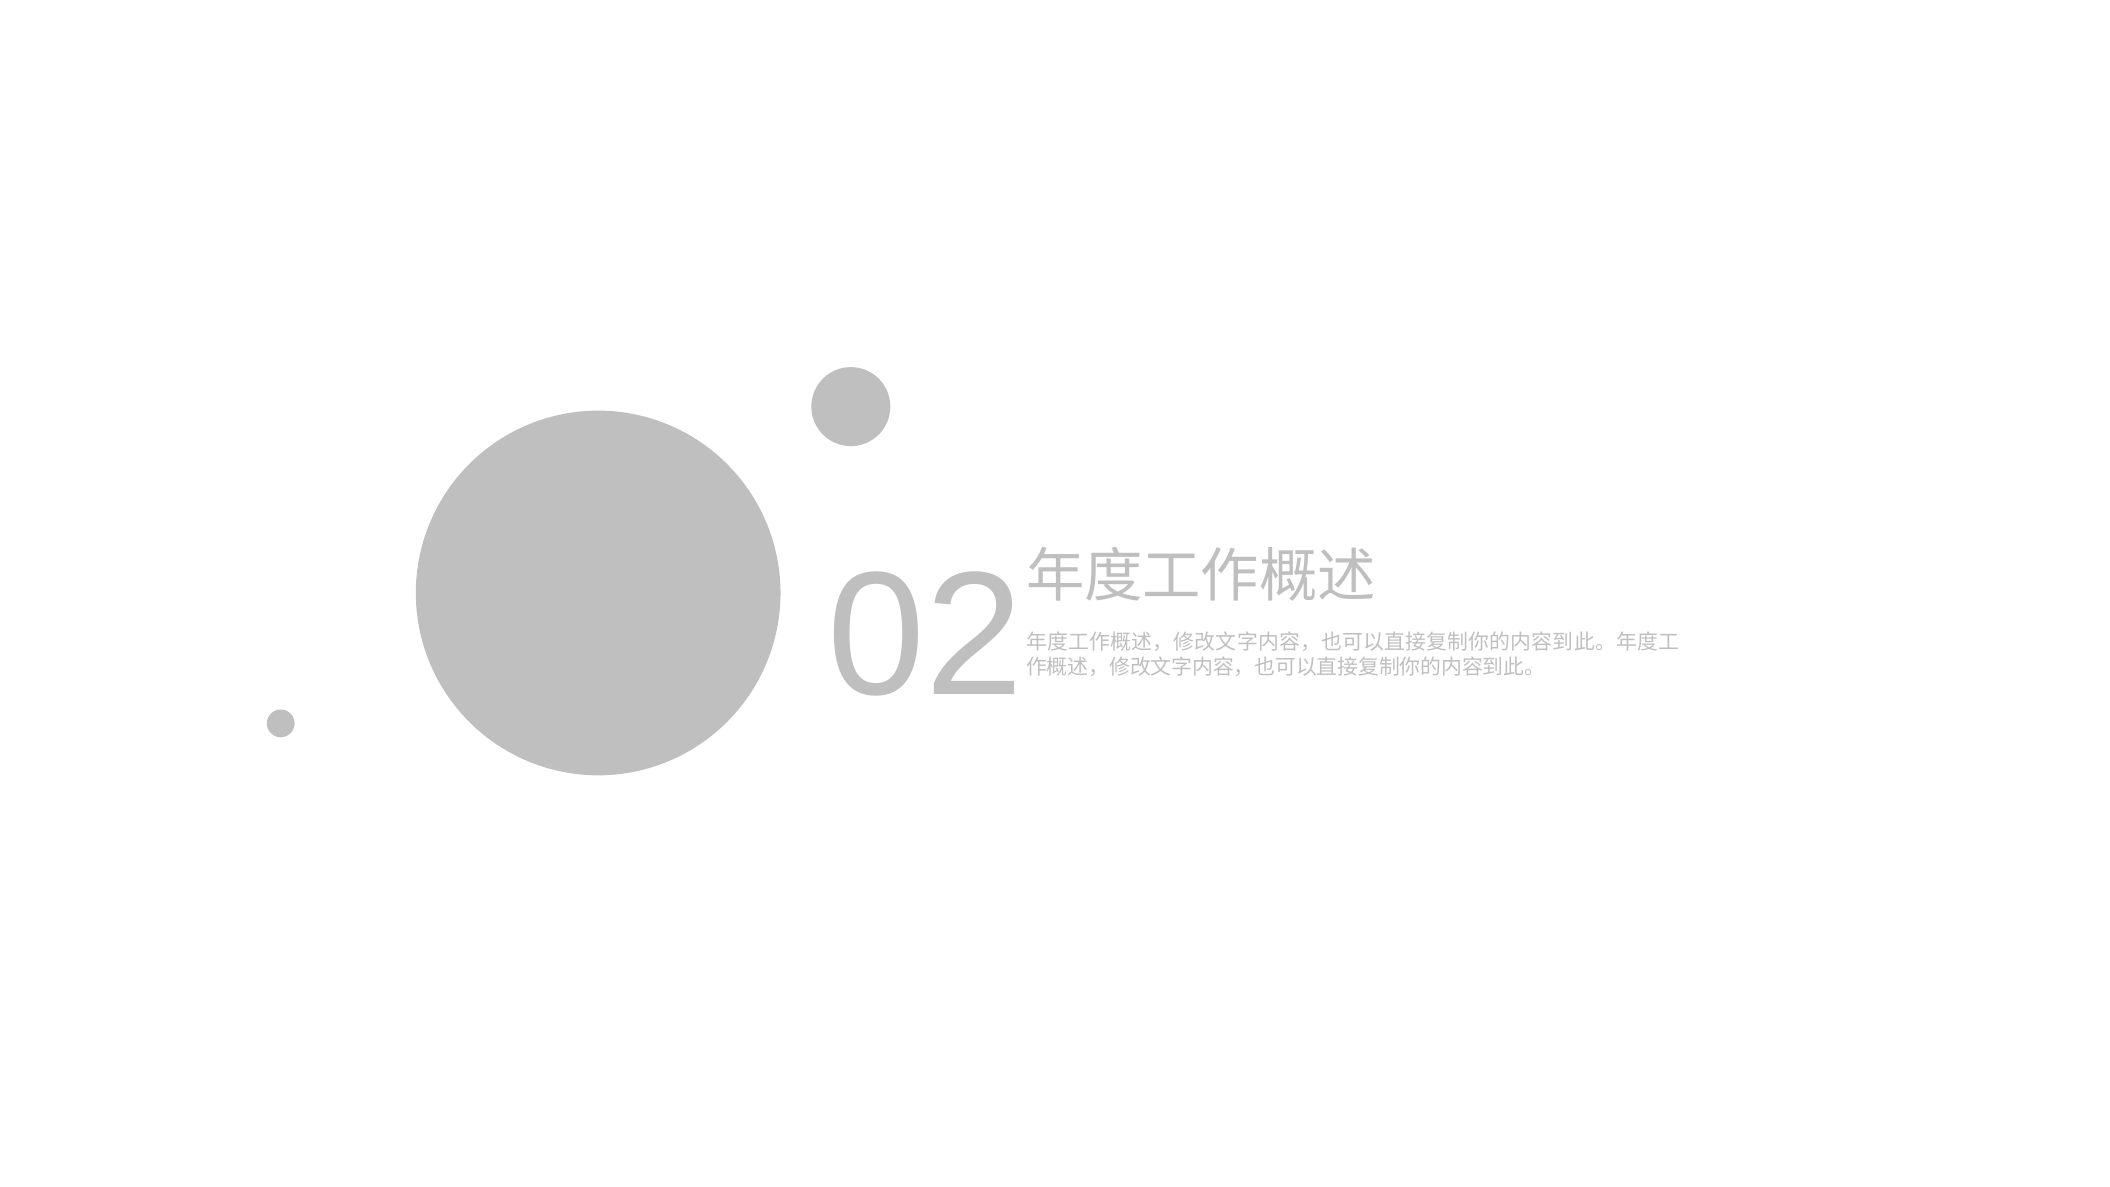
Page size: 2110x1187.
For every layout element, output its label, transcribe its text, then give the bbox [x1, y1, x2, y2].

text_box 02 [780, 511, 1070, 737]
text_box [415, 410, 780, 776]
text_box [811, 367, 891, 447]
text_box 年度工作概述 [1026, 537, 1495, 609]
text_box 年度工作概述，修改文字内容，也可以直接复制你的内容到此。年度工作概述，修改文字内容，也可以直接复制你的内容到此。 [1026, 628, 1679, 679]
text_box [266, 709, 295, 738]
